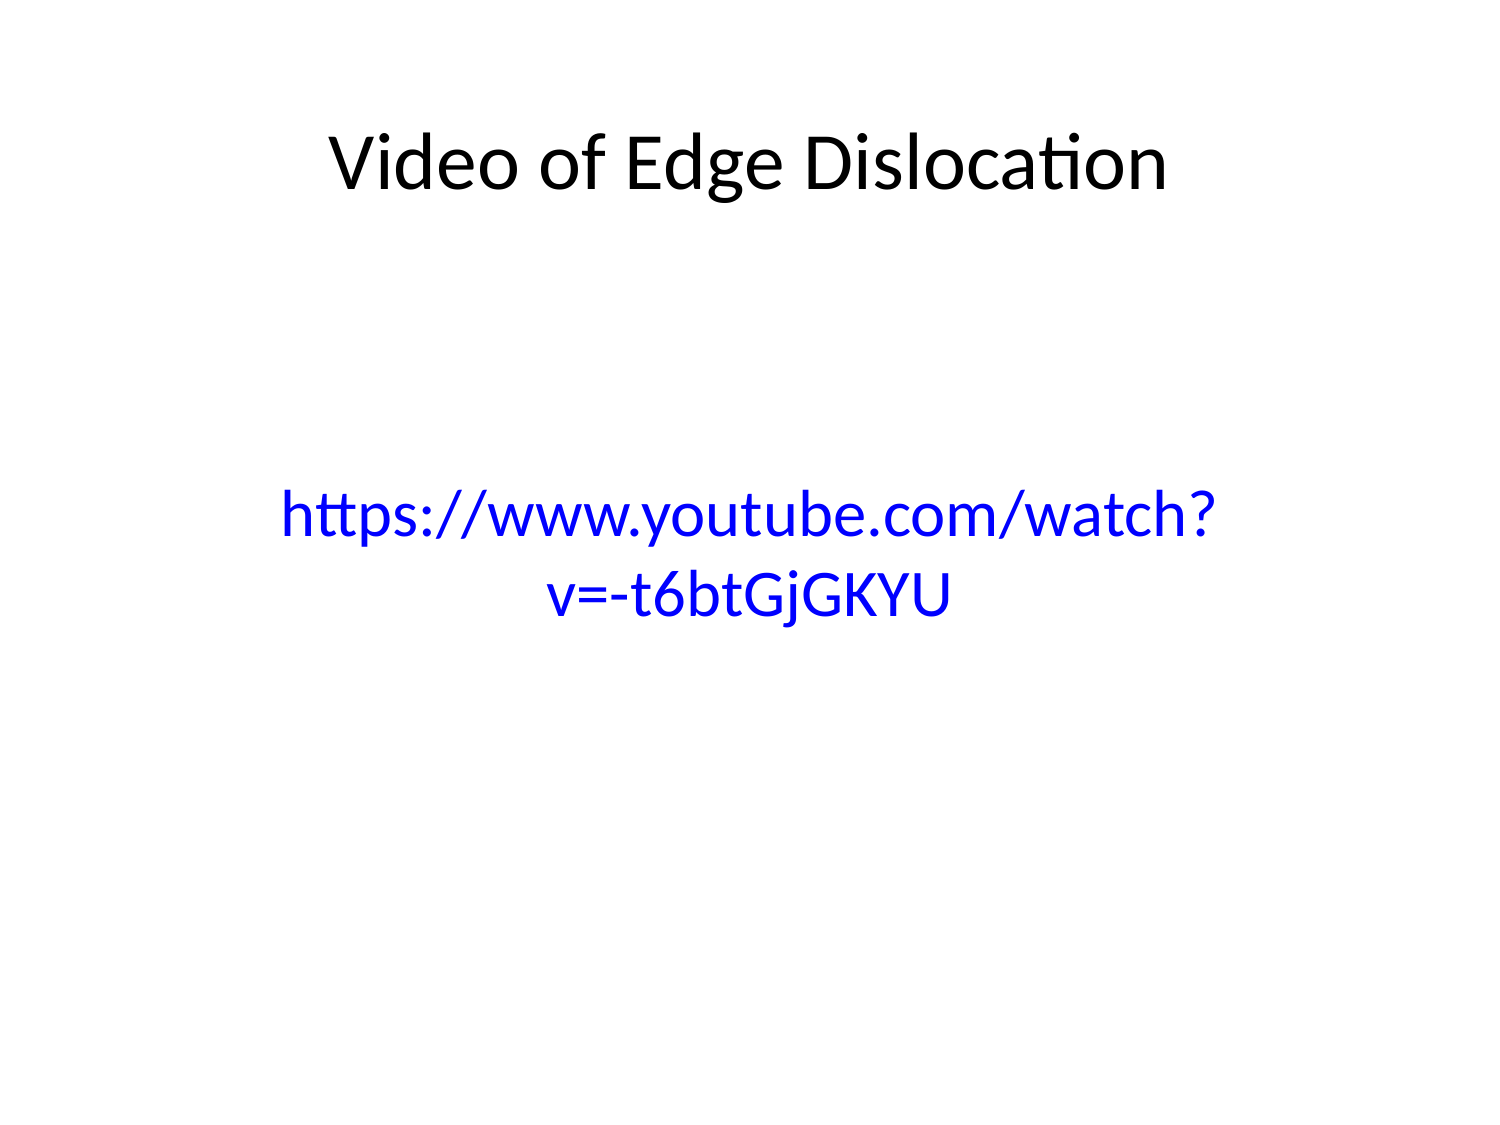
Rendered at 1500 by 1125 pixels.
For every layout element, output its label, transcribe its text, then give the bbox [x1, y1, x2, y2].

subtitle https://www.youtube.com/watch?v=-t6btGjGKYU [225, 462, 1275, 750]
title Video of Edge Dislocation [112, 99, 1388, 213]
